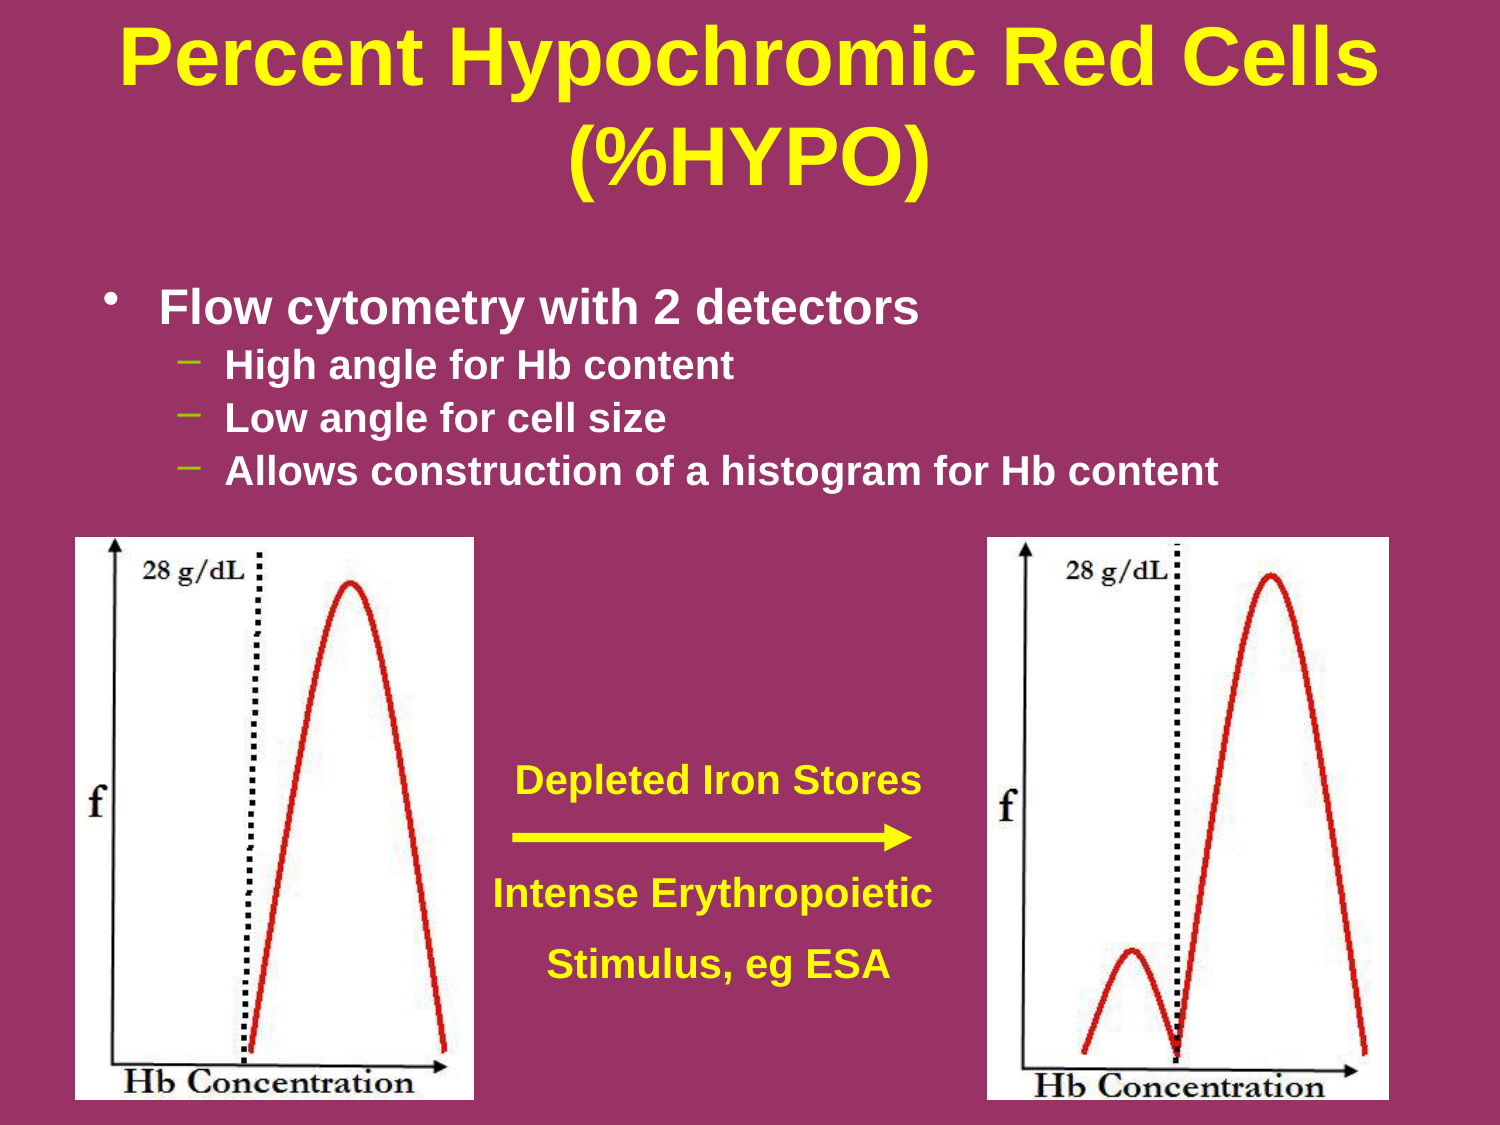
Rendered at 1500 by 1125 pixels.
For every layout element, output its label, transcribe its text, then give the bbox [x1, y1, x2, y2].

picture [74, 537, 474, 1101]
text_box [512, 831, 913, 844]
list Flow cytometry with 2 detectors High angle for Hb content Low angle for cell size Allows construction of a histogram for Hb content [87, 273, 1463, 520]
text_box Depleted Iron Stores [499, 745, 938, 811]
title Percent Hypochromic Red Cells (%HYPO) [0, 2, 1500, 202]
picture [987, 537, 1389, 1101]
text_box Intense Erythropoietic Stimulus, eg ESA [478, 858, 949, 994]
